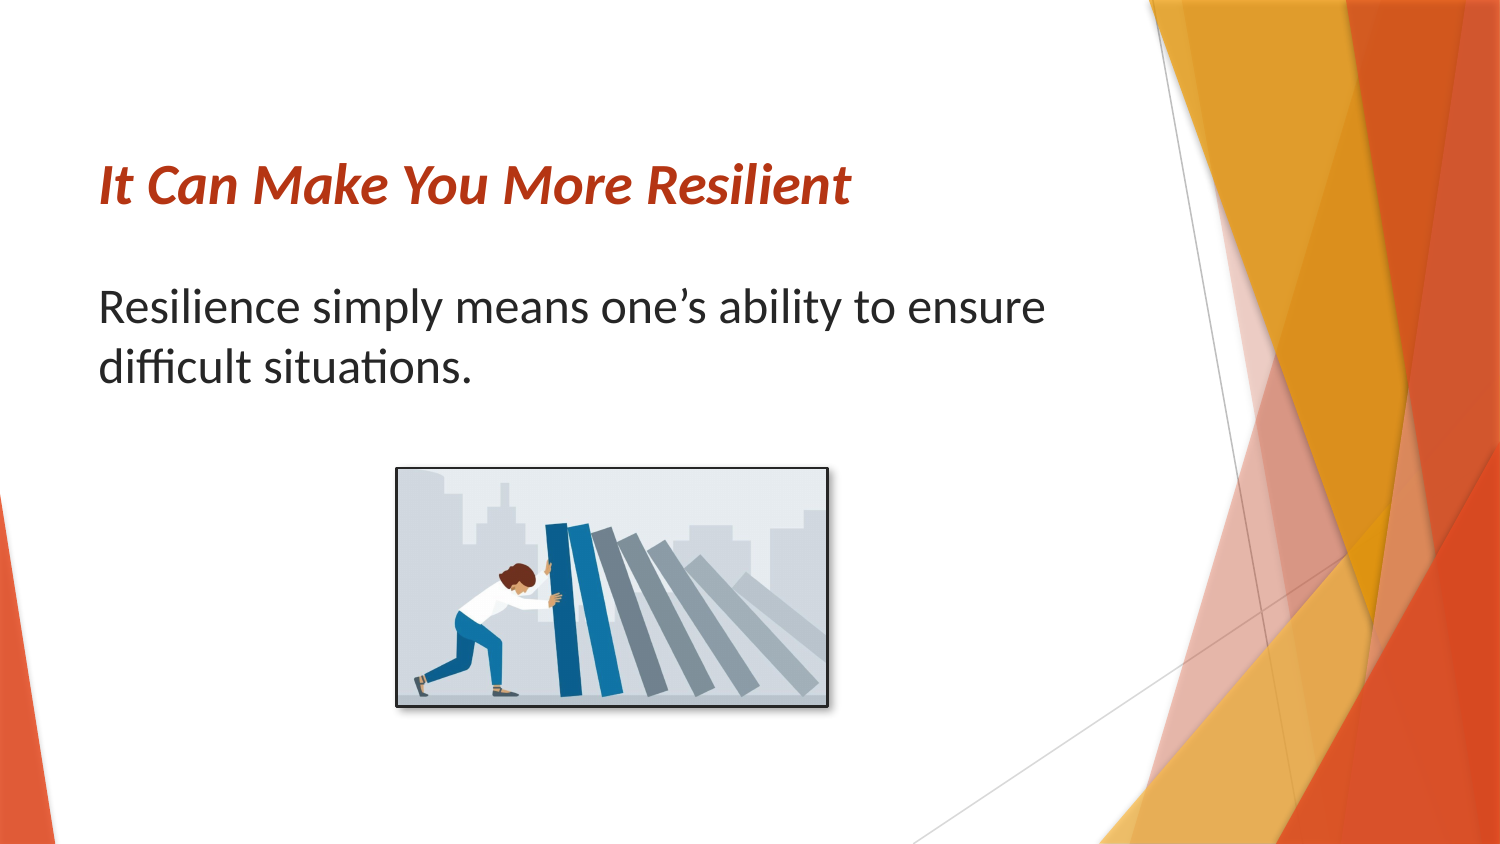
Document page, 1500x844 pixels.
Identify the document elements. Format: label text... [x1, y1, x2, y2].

list Resilience simply means one’s ability to ensure difficult situations. [83, 265, 1069, 626]
picture [397, 468, 827, 706]
title It Can Make You More Resilient [83, 138, 1141, 226]
